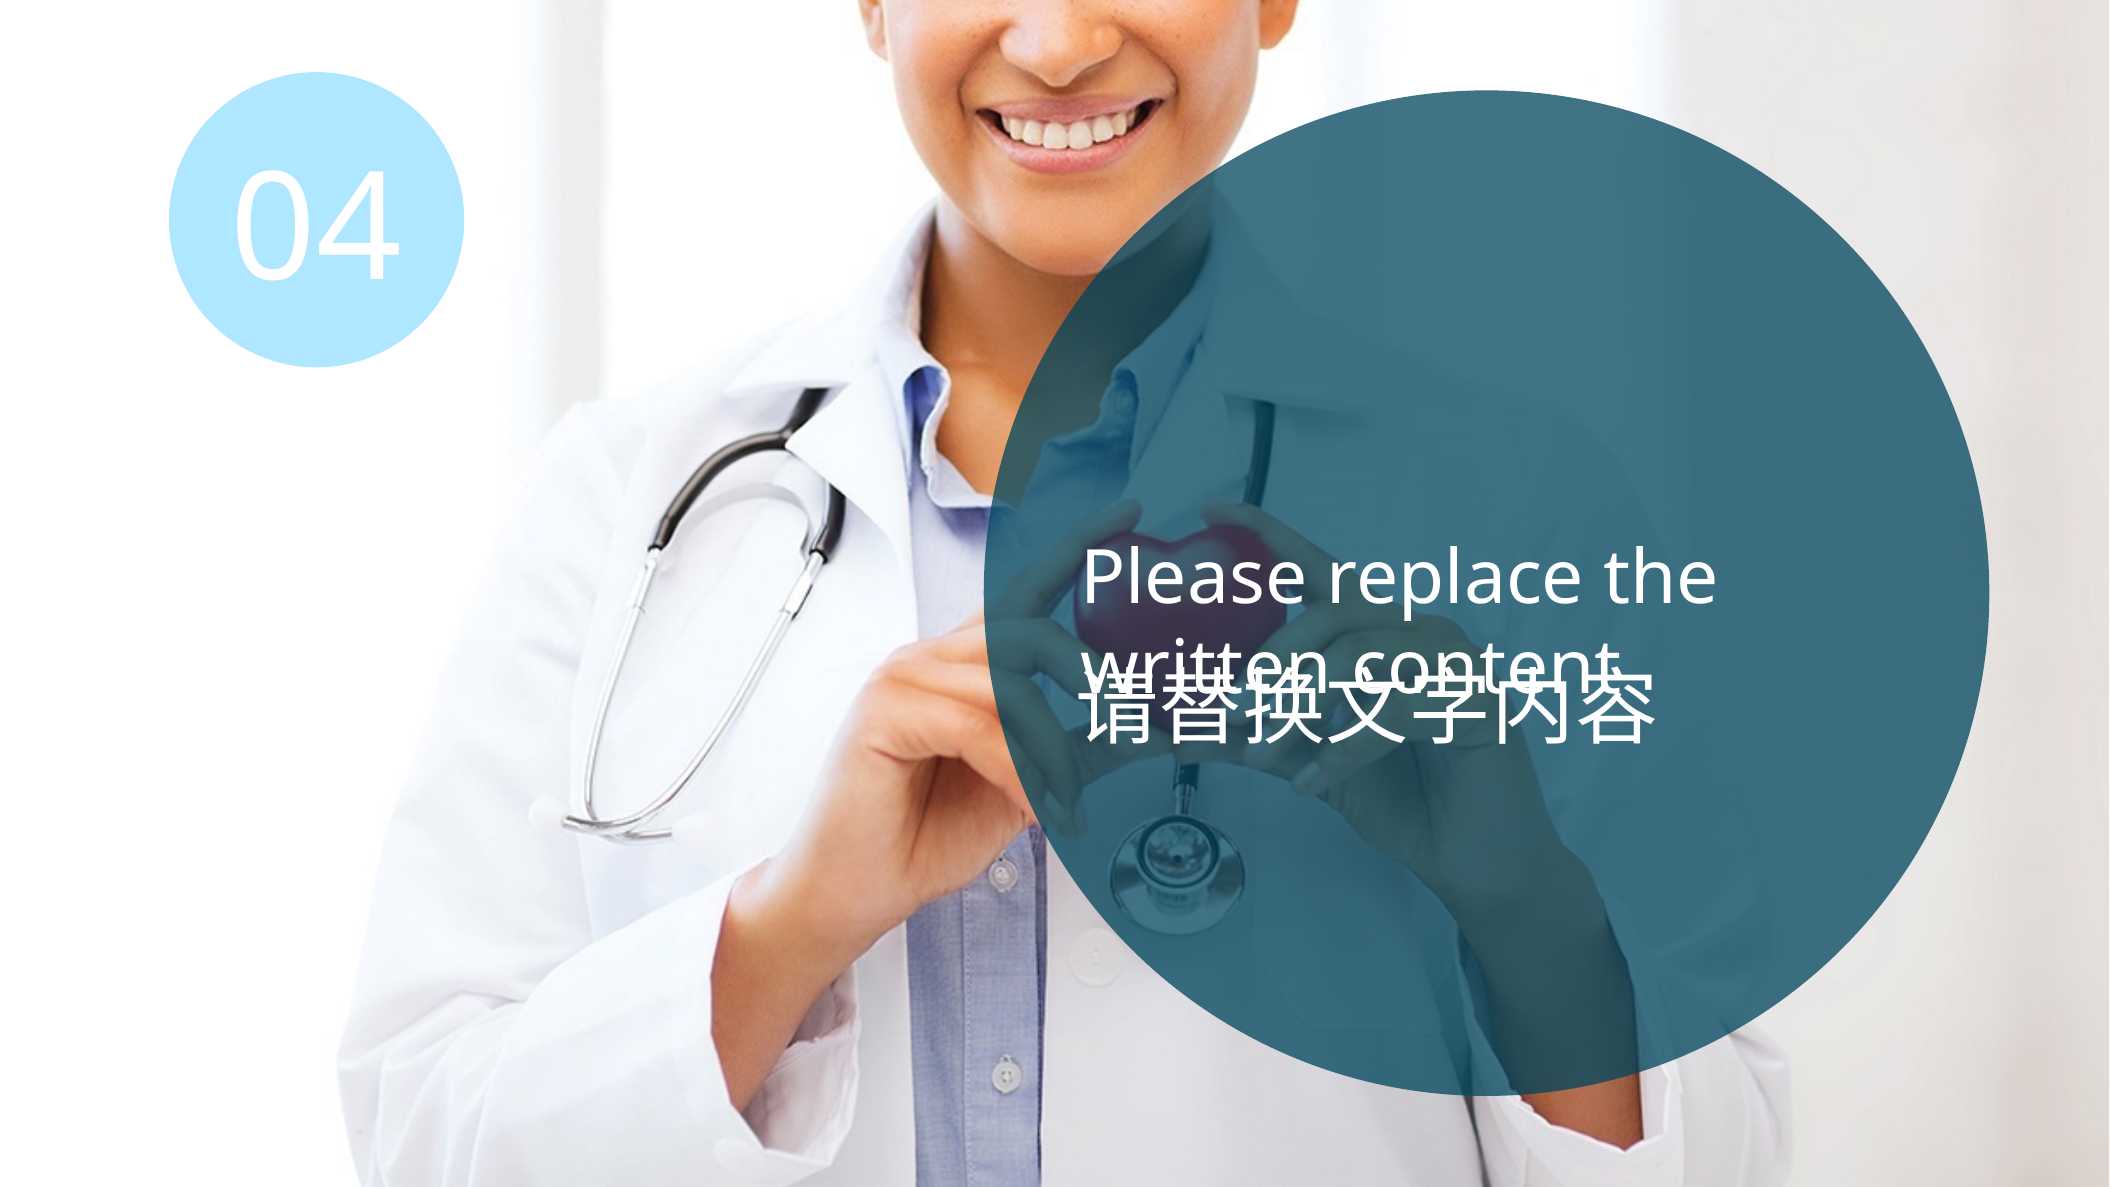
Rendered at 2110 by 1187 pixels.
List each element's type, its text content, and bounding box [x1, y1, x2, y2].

text_box 请替换文字内容 [1033, 627, 1673, 762]
text_box [982, 89, 1991, 1097]
text_box Please replace the written content [1065, 521, 1973, 716]
text_box 04 [167, 71, 466, 369]
text_box [0, 0, 2110, 1187]
